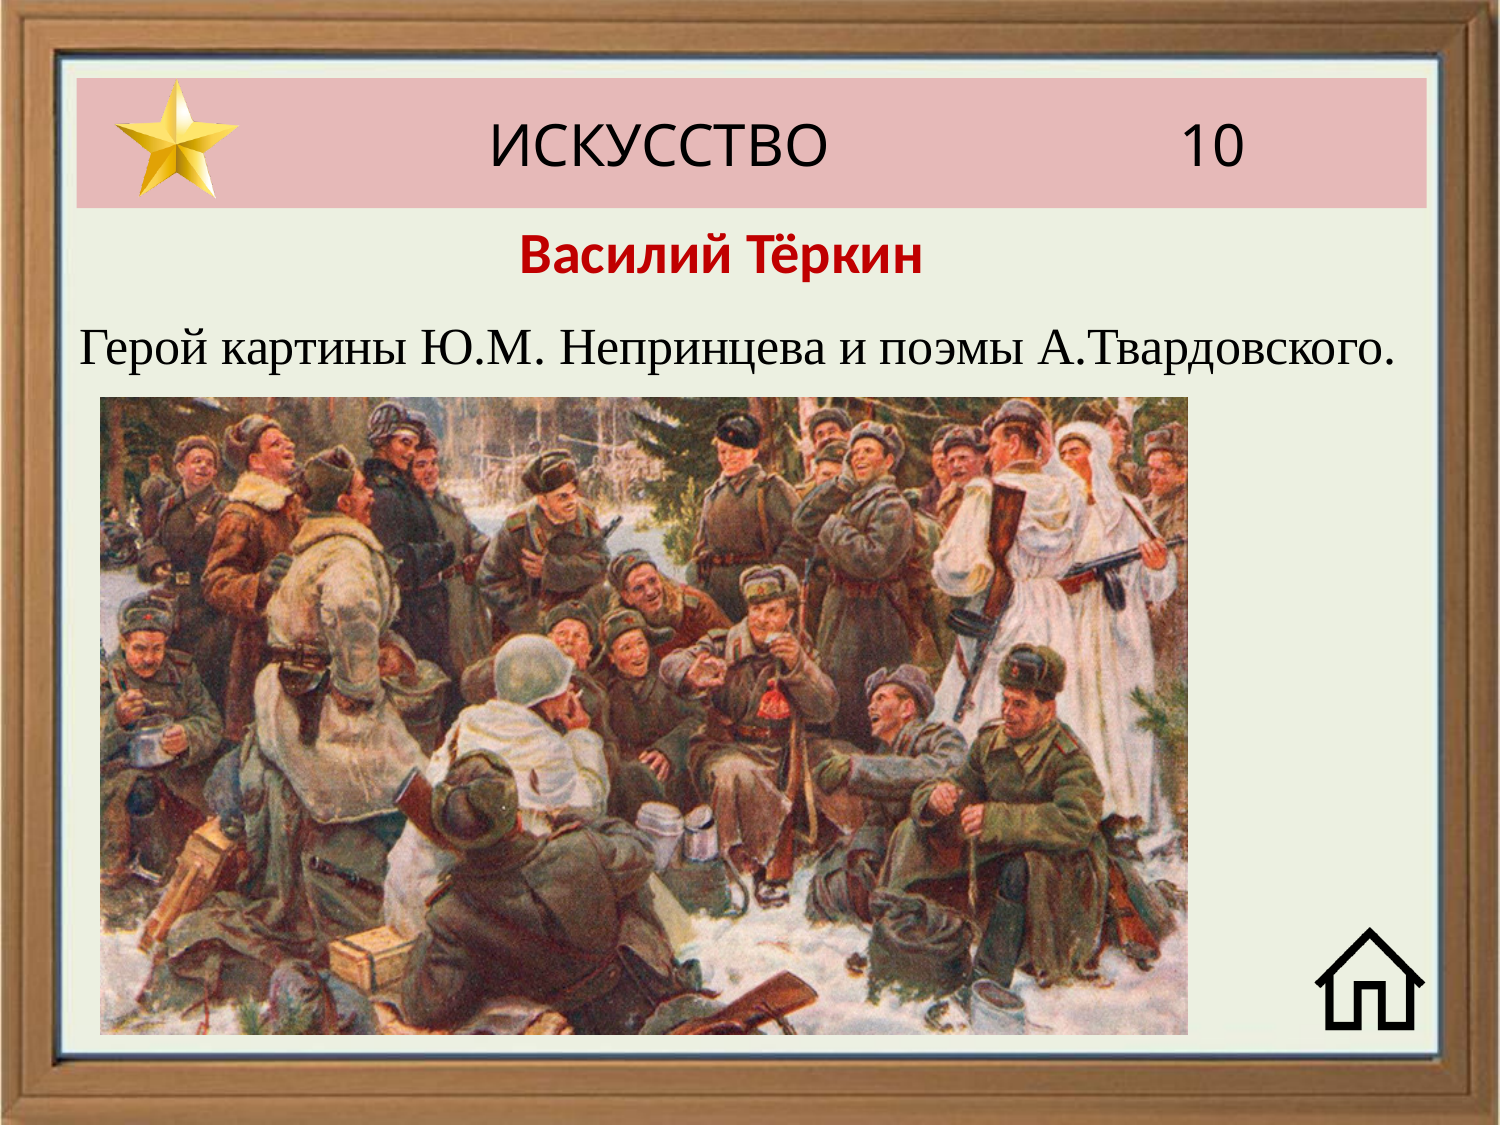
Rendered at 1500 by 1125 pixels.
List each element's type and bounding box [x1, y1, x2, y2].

picture [100, 396, 1188, 1036]
picture [1304, 916, 1434, 1046]
picture [111, 77, 241, 200]
list [0, 0, 1500, 1125]
